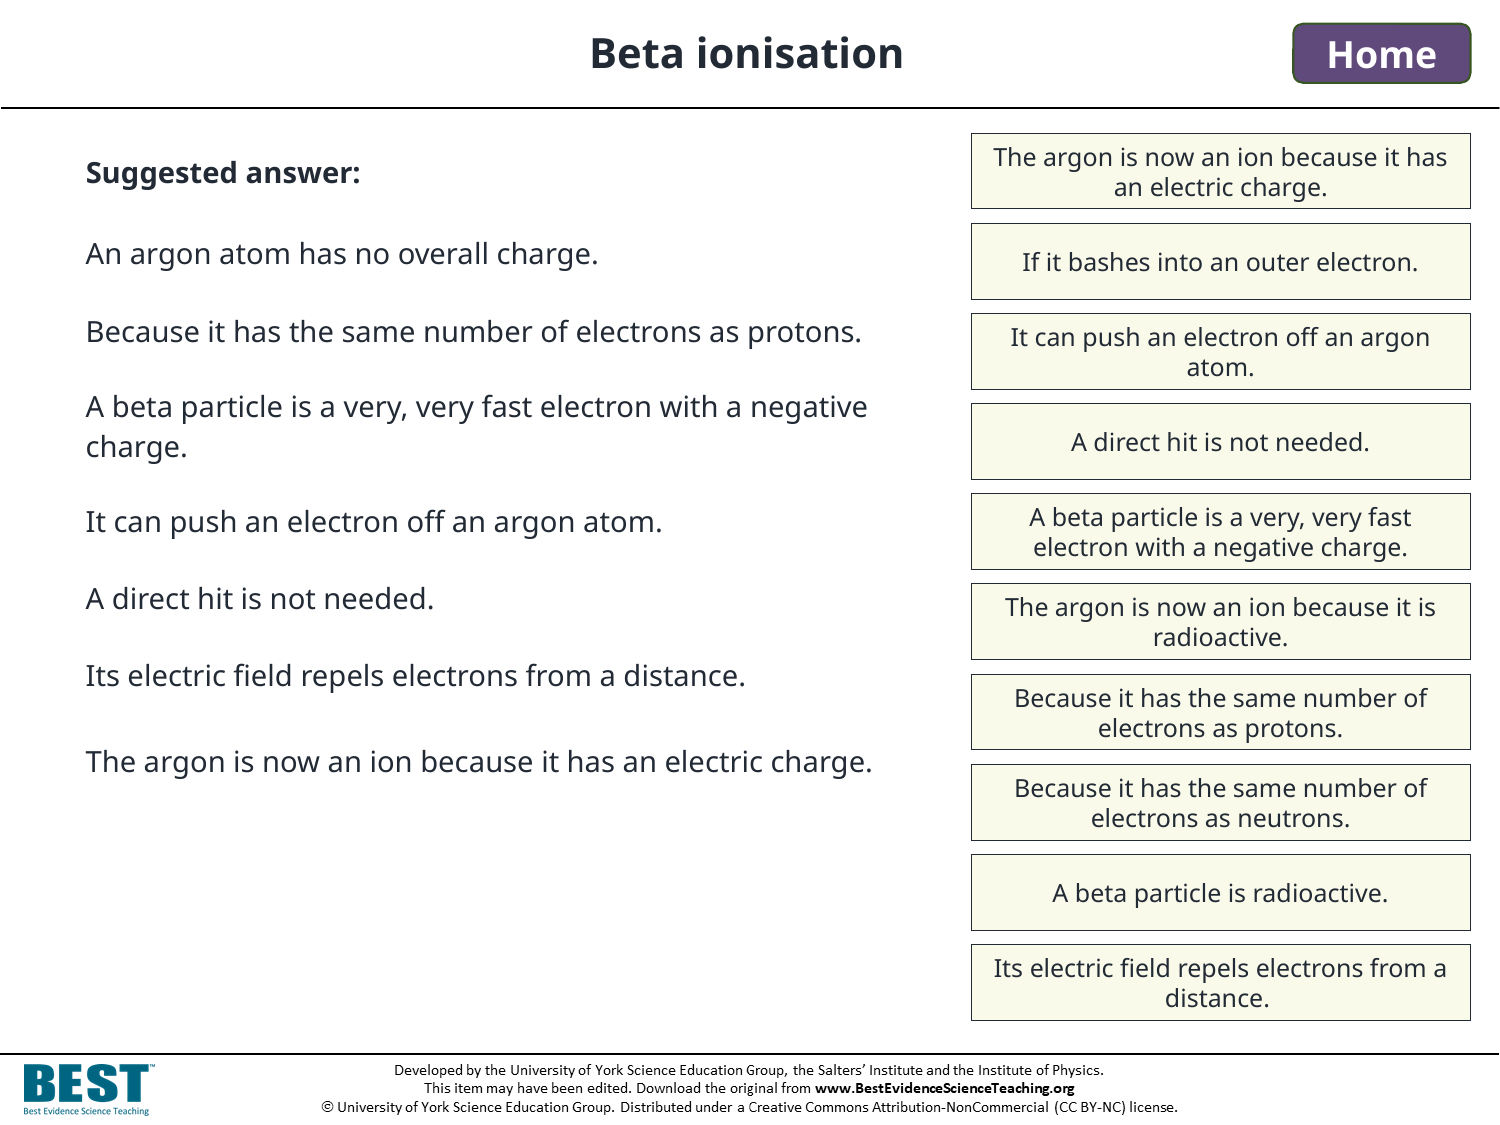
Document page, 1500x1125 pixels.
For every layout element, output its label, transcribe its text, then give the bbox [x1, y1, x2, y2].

text_box Beta ionisation [23, 4, 1471, 99]
picture [0, 107, 1500, 1125]
text_box Home [1292, 22, 1472, 84]
